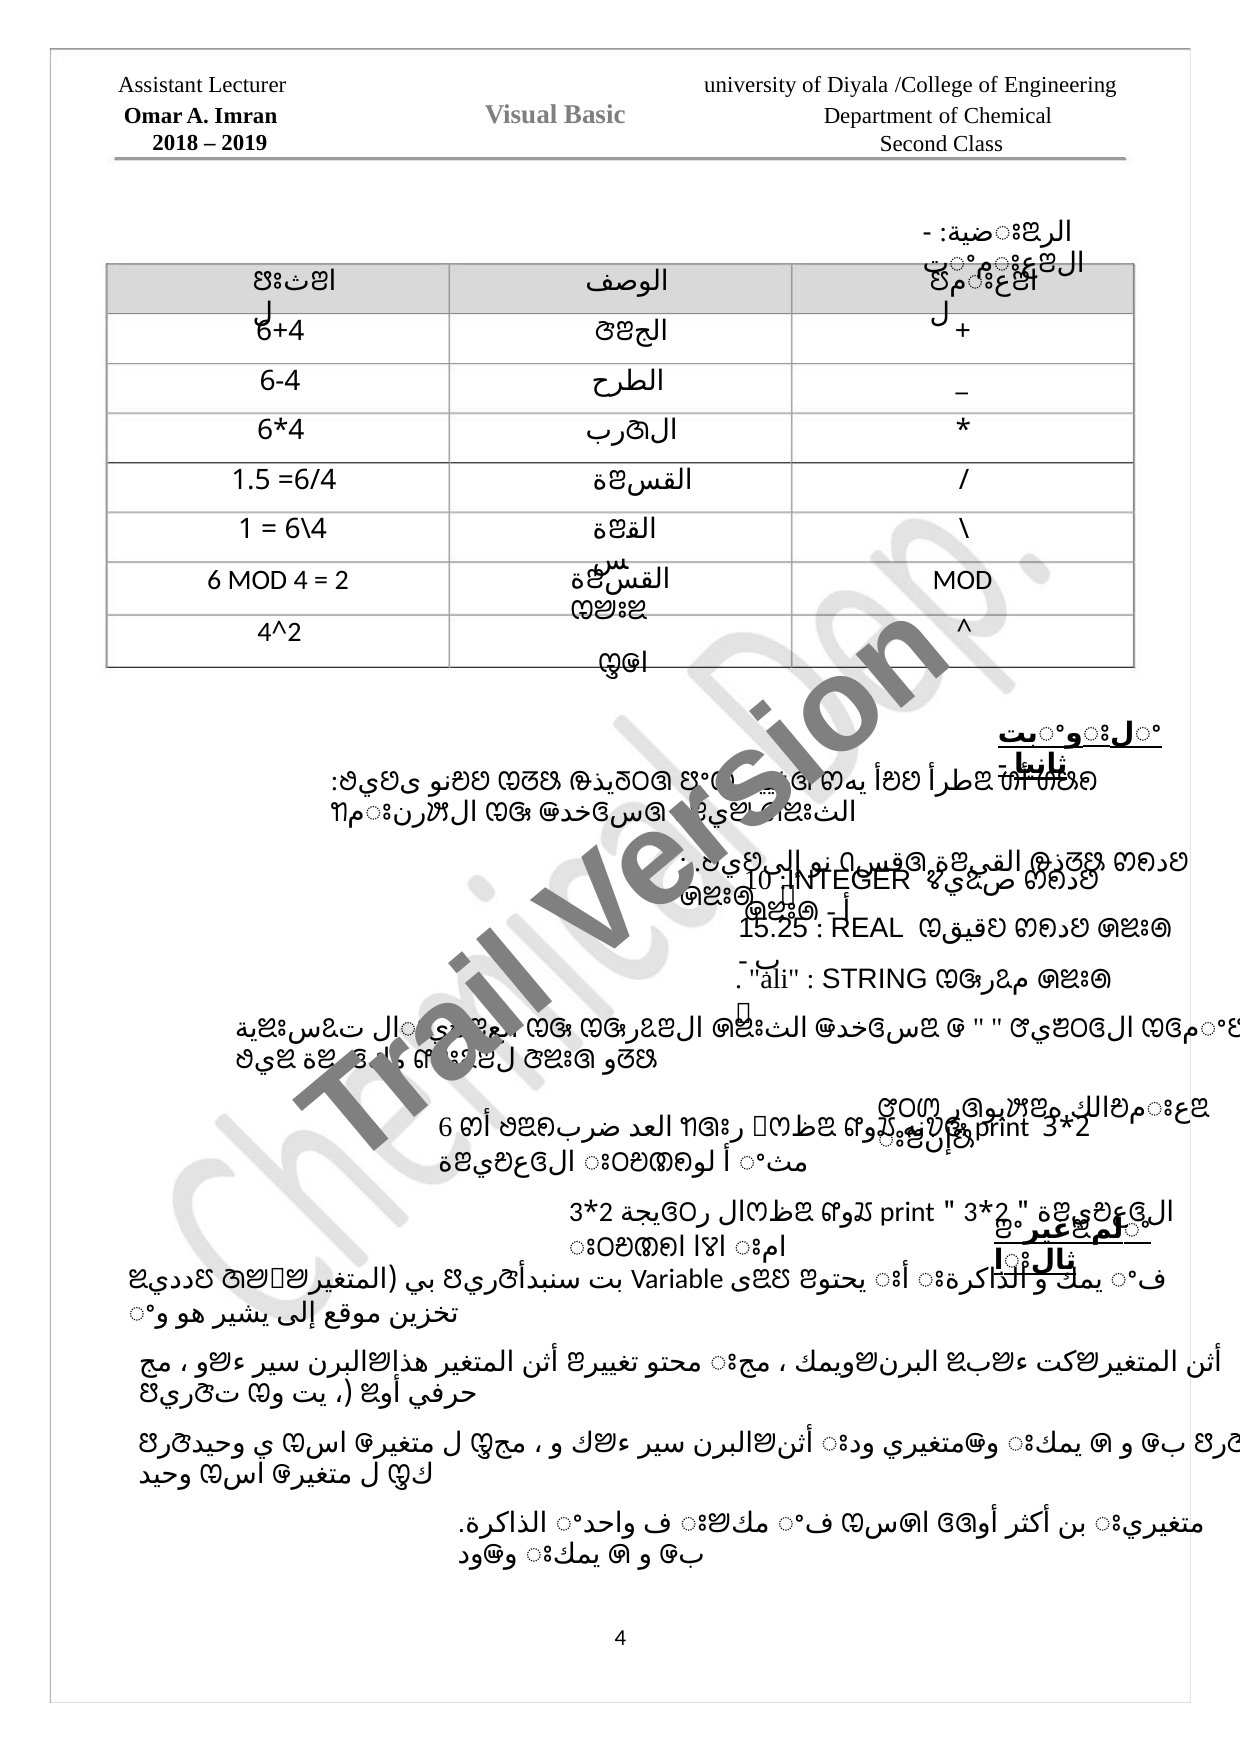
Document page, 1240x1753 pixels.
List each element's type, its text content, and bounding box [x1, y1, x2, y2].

text_box Department of Chemical Second Class [823, 103, 1085, 157]
text_box university of Diyala /College of Engineering [704, 72, 1175, 98]
text_box 6 ꢙأ ꢟꢃꢖالعد ضرب ꢒꢐꢁن رꢭظꢃ ꢥوꢬ نهꢫꢑ print 3*2 ةꢂيꢗعꢏال ꢁꢝꢗꢚꢖأ لو ꢀمث 3*2 يجةꢏꢝال رꢭظꢃ ꢥوꢬ print " 3*2 " ةꢂيꢗعꢏال ꢁꢝꢗꢚꢖا اꢮا ꢁام [438, 1108, 1226, 1259]
text_box :ꢟيꢘنو ىꢗꢘ ꢊꢞꢕ ꢛيذꢜꢝꢐ ꢅꢀꢚ غييرꢐ ꢙأ يهꢗꢘ طرأꢃ ꢔأ ꢔꢕꢖ ꢒمꢁرنꢓال ꢊꢑ ꢎخدꢏسꢐ ةꢂيꢈ ꢍꢉꢁالث : .ꢟيꢘنو إلى ꢡقسꢐ ةꢂالقي ꢛذꢞꢕ ꢙꢖدꢘ ꢍꢉꢁꢠ  [330, 764, 612, 912]
text_box الوصف [585, 265, 698, 297]
text_box \ MOD ^ [932, 512, 1036, 646]
text_box 6*4 [257, 413, 342, 446]
text_box Assistant Lecturer [118, 72, 320, 98]
text_box ربꢇال ةꢂالقس [585, 413, 698, 495]
text_box Visual Basic [484, 99, 668, 130]
text_box :ꢟيꢘنو ىꢗꢘ ꢊꢞꢕ ꢛيذꢜꢝꢐ ꢅꢀꢚ غييرꢐ ꢙأ يهꢗꢘ طرأꢃ ꢔأ ꢔꢕꢖ ꢒمꢁرنꢓال ꢊꢑ ꢎخدꢏسꢐ ةꢂيꢈ ꢍꢉꢁالث : .ꢟيꢘنو إلى ꢡقسꢐ ةꢂالقي ꢛذꢞꢕ ꢙꢖدꢘ ꢍꢉꢁꢠ  [776, 764, 1240, 912]
text_box [106, 263, 1134, 1321]
text_box 2018 – 2019 [152, 129, 302, 156]
text_box يةꢉꢁسꢣال تꢁيꢗꢂالع ꢊꢑ ꢊꢑرꢣꢂال ꢍꢉꢁالث ꢎخدꢏسꢃ ꢌ " " ꢧيꢨꢝꢏال ꢊꢏمꢀꢘ ꢟيꢉ ةꢉوꢏمك ꢥꢦꢁꢣꢂل ꢆꢉꢁꢐ وꢞꢕ ꢧꢝꢩ رꢐيوꢓꢂالك هꢗمꢁعꢃ ꢁꢂإنꢕ [484, 1011, 1240, 1155]
text_box - :ضيةꢁꢃالر تꢀمꢁعꢂال [922, 215, 1165, 279]
text_box 4 [614, 1622, 661, 1651]
text_box ꢅꢁثꢂال [252, 265, 346, 328]
text_box . "ali" : STRING ꢊꢑرꢣم ꢍꢉꢁꢠ  [735, 959, 1138, 1011]
text_box ꢉدديꢄ ꢇꢈنꢈبي (المتغير ꢅريꢆبت سنبدأ Variable ىꢃꢄ ꢂيحتو ꢁأ ꢁيمك و الذاكرة ꢀف ꢀتخزين موقع إلى يشير هو و و ، مجꢈالبرن سير ءꢈأثن المتغير هذا ꢂمحتو تغيير ꢁويمك ، مجꢈالبرن ꢉبꢈكت ءꢈأثن المتغير ꢅريꢆت ꢊيت و ،) ꢉحرفي أو ꢅرꢆي وحيد ꢊاس ꢌل متغير ꢋك و ، مجꢈالبرن سير ءꢈأثن ꢁمتغيري ودꢎو ꢁيمك ꢍ و ꢌب ꢅرꢆي وحيد ꢊاس ꢌل متغير ꢋك .الذاكرة ꢀف واحد ꢁꢈمك ꢀف ꢊسꢍا ꢏꢐبن أكثر أو ꢁمتغيري ودꢎو ꢁيمك ꢍ و ꢌب [128, 1259, 1240, 1570]
text_box 10 :INTEGER ꢢيꢣص ꢙꢖدꢘ ꢍꢉꢁꢠ - أ [743, 863, 1180, 912]
text_box + [954, 314, 1013, 347]
text_box _ [955, 364, 1012, 396]
text_box يةꢉꢁسꢣال تꢁيꢗꢂالع ꢊꢑ ꢊꢑرꢣꢂال ꢍꢉꢁالث ꢎخدꢏسꢃ ꢌ " " ꢧيꢨꢝꢏال ꢊꢏمꢀꢘ ꢟيꢉ ةꢉوꢏمك ꢥꢦꢁꢣꢂل ꢆꢉꢁꢐ وꢞꢕ ꢧꢝꢩ رꢐيوꢓꢂالك هꢗمꢁعꢃ ꢁꢂإنꢕ [234, 1011, 318, 1155]
text_box ةꢂالقس [592, 512, 691, 562]
text_box ꢆꢂالج الطرح [591, 314, 692, 396]
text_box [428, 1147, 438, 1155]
text_box * [955, 413, 1012, 446]
text_box بتꢀوꢁلꢀ - ثانيا [997, 717, 1165, 764]
text_box 15.25 : REAL ꢊقيقꢤ ꢙꢖدꢘ ꢍꢉꢁꢠ - ب [738, 912, 1181, 976]
text_box / [958, 463, 1009, 495]
text_box Trail Version [246, 542, 993, 1209]
text_box ꢄمꢁعꢂال [929, 265, 1038, 328]
text_box 1.5 =6/4 1 = 6\4 6 MOD 4 = 2 4^2 [206, 463, 392, 648]
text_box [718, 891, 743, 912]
text_box 6+4 6-4 [256, 314, 343, 396]
text_box ةꢂالقس ꢊꢈꢁꢉ ꢋꢌا [570, 562, 713, 678]
text_box [49, 48, 1191, 1703]
text_box Omar A. Imran [123, 103, 313, 129]
text_box ꢂꢀغيرꢃلمꢀ اꢁثال [993, 1212, 1165, 1259]
